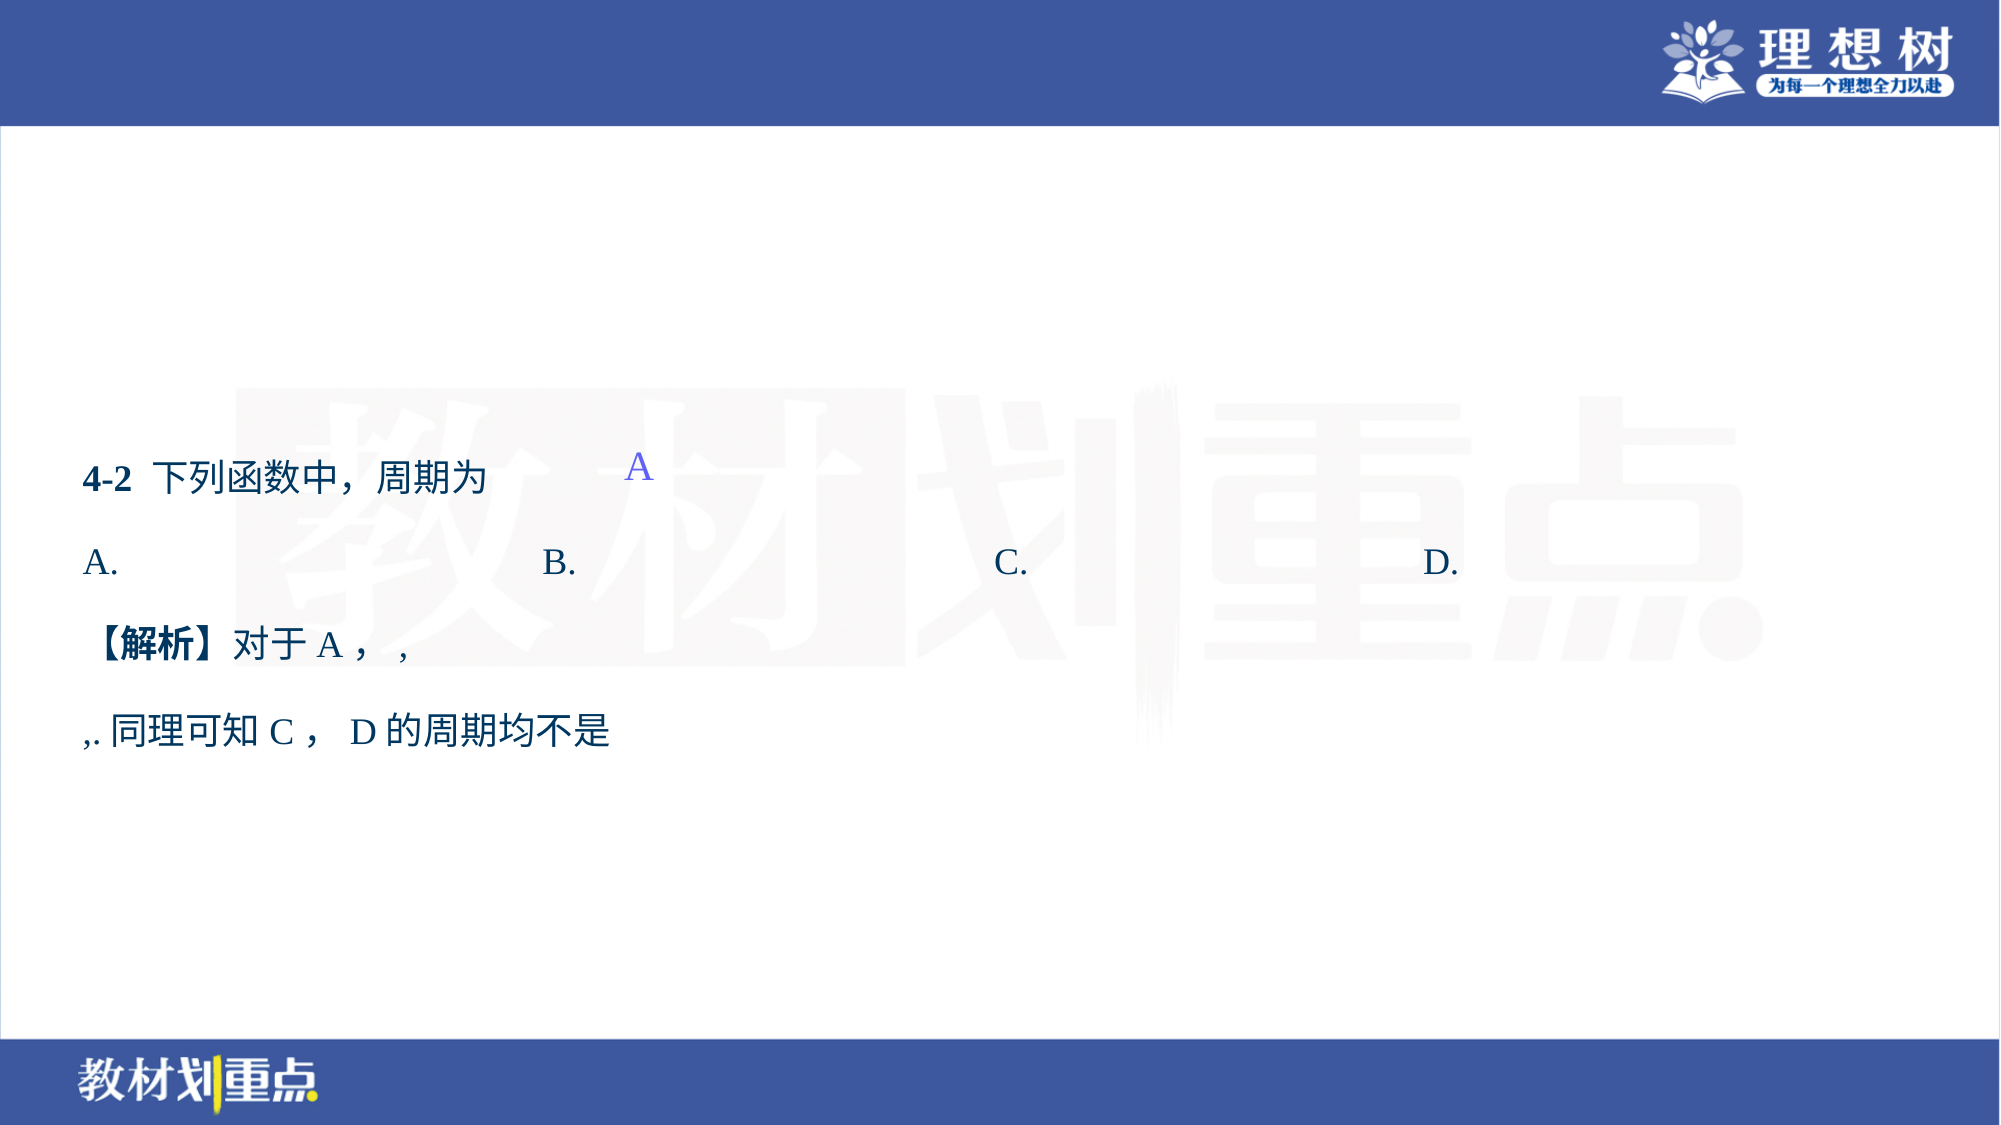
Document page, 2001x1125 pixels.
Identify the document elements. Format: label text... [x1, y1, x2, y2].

picture [0, 0, 2000, 1125]
text_box A [609, 436, 670, 487]
